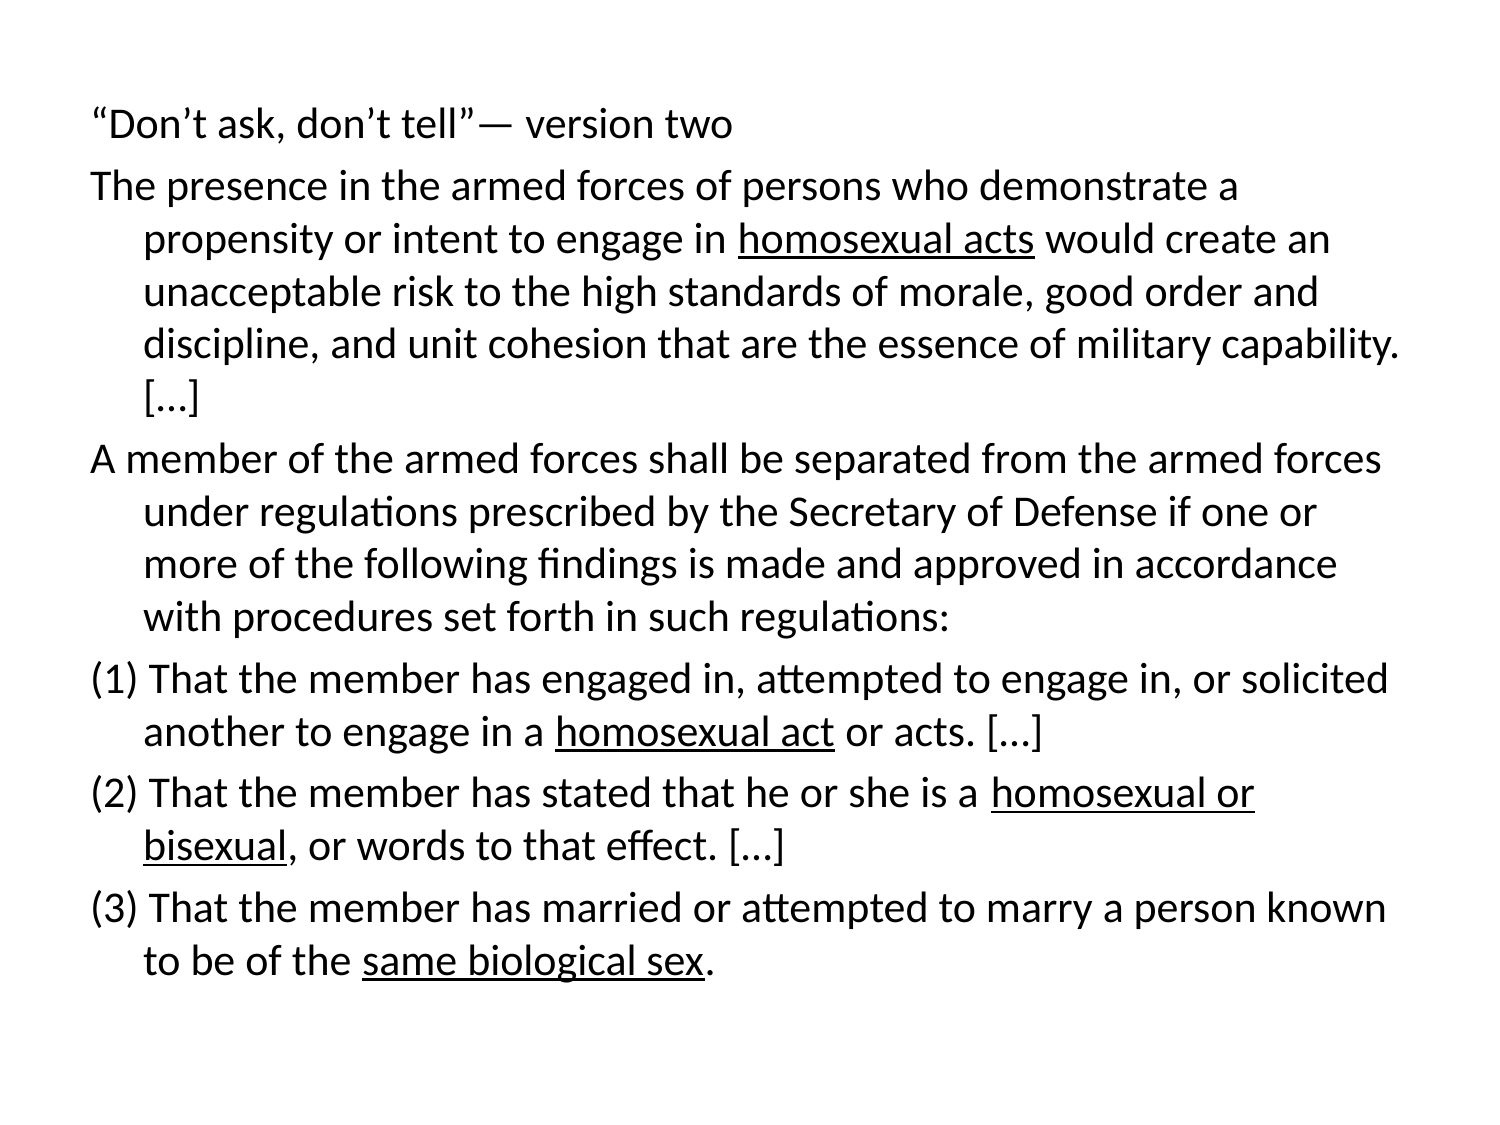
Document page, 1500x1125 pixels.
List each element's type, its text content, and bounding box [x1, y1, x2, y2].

list “Don’t ask, don’t tell”— version two The presence in the armed forces of persons who demonstrate a propensity or intent to engage in homosexual acts would create an unacceptable risk to the high standards of morale, good order and discipline, and unit cohesion that are the essence of military capability. […] A member of the armed forces shall be separated from the armed forces under regulations prescribed by the Secretary of Defense if one or more of the following findings is made and approved in accordance with procedures set forth in such regulations: (1) That the member has engaged in, attempted to engage in, or solicited another to engage in a homosexual act or acts. […] (2) That the member has stated that he or she is a homosexual or bisexual, or words to that effect. […] (3) That the member has married or attempted to marry a person known to be of the same biological sex. [75, 87, 1425, 1005]
